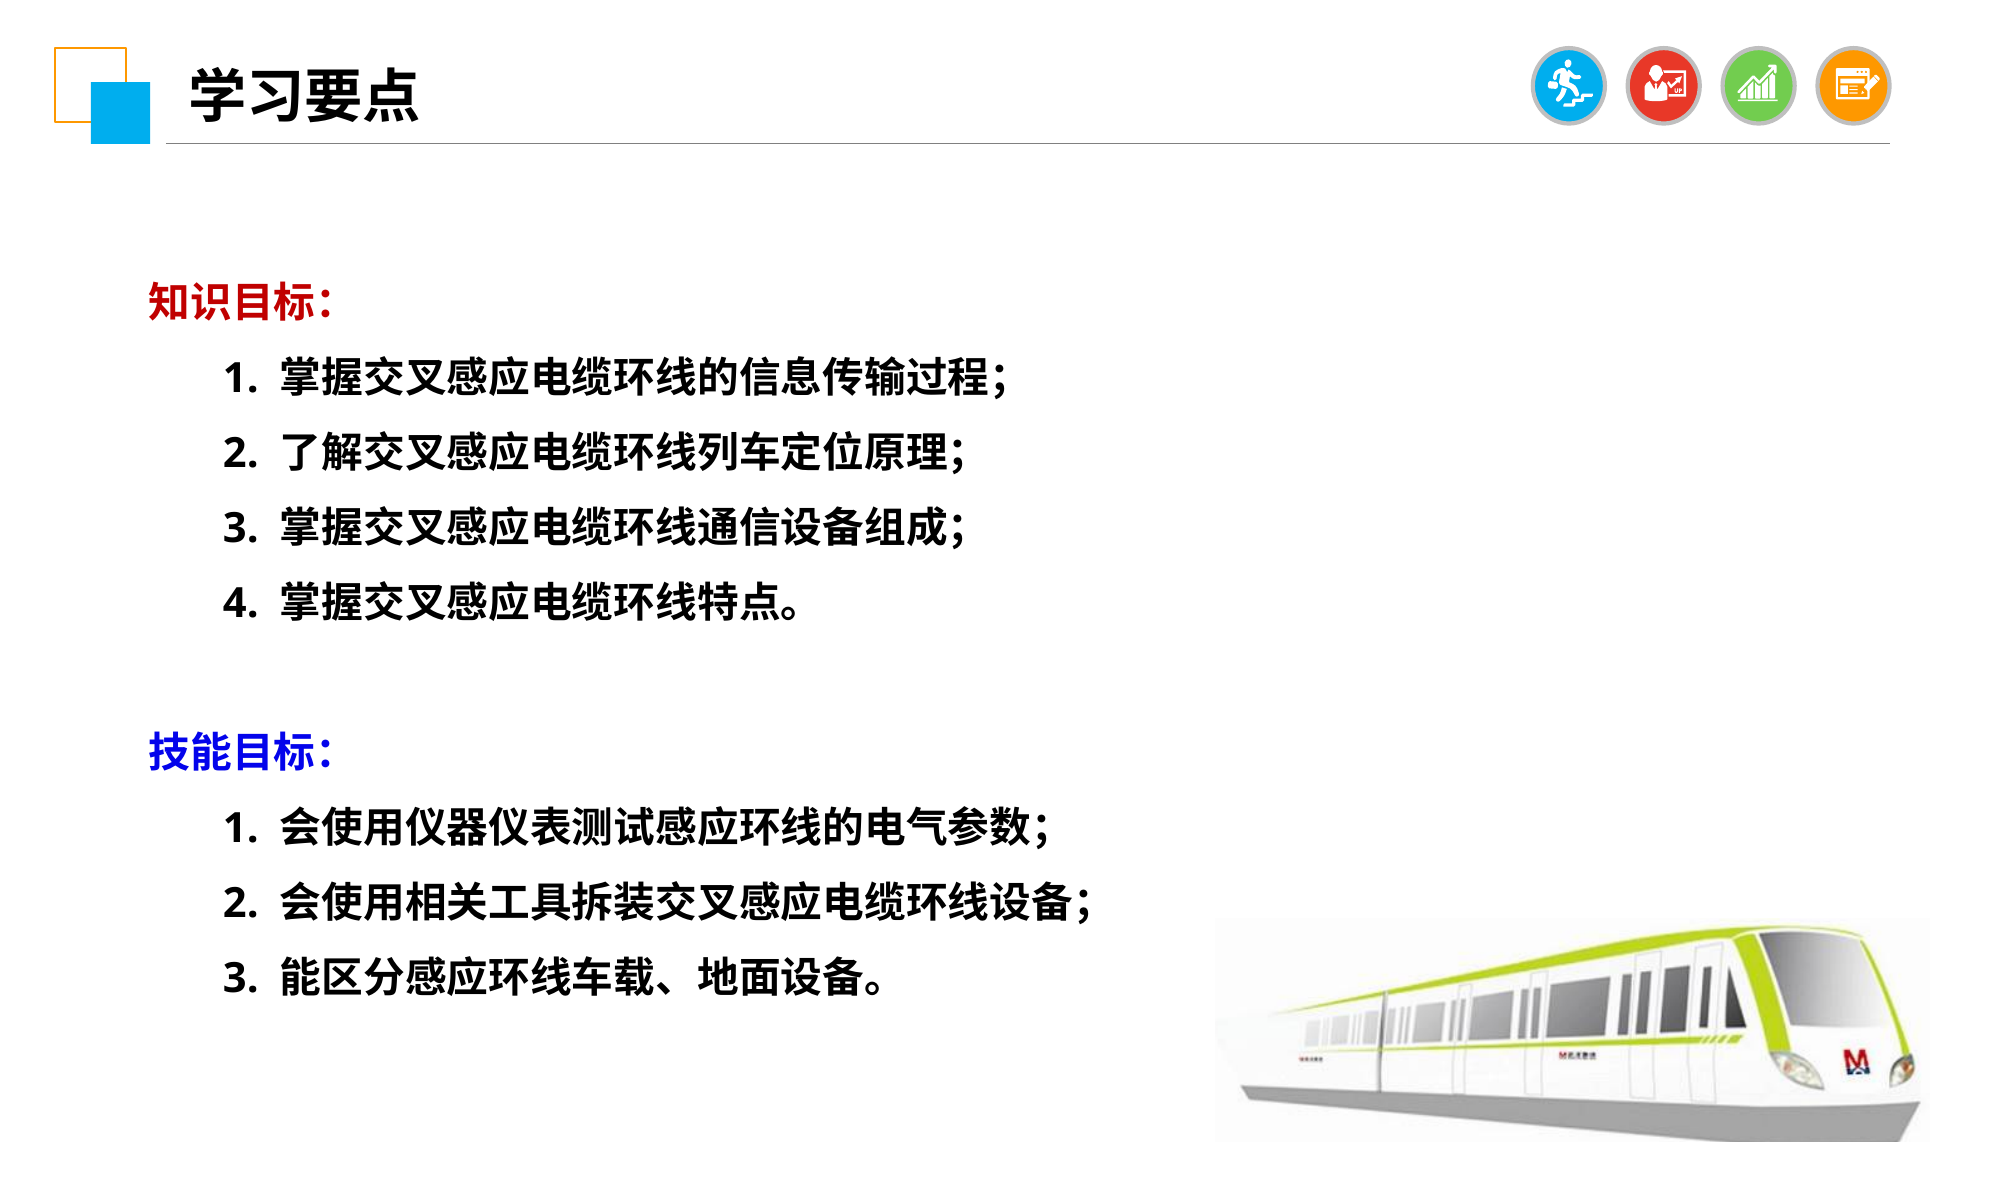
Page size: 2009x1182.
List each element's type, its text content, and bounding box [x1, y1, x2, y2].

picture [1214, 918, 1931, 1142]
text_box 知识目标： 1. 掌握交叉感应电缆环线的信息传输过程； 2. 了解交叉感应电缆环线列车定位原理； 3. 掌握交叉感应电缆环线通信设备组成； 4. 掌握交叉感应电缆环线特点。 技能目标： 1. 会使用仪器仪表测试感应环线的电气参数； 2. 会使用相关工具拆装交叉感应电缆环线设备； 3. 能区分感应环线车载、地面设备。 [89, 242, 1918, 1008]
text_box 学习要点 [173, 51, 437, 137]
